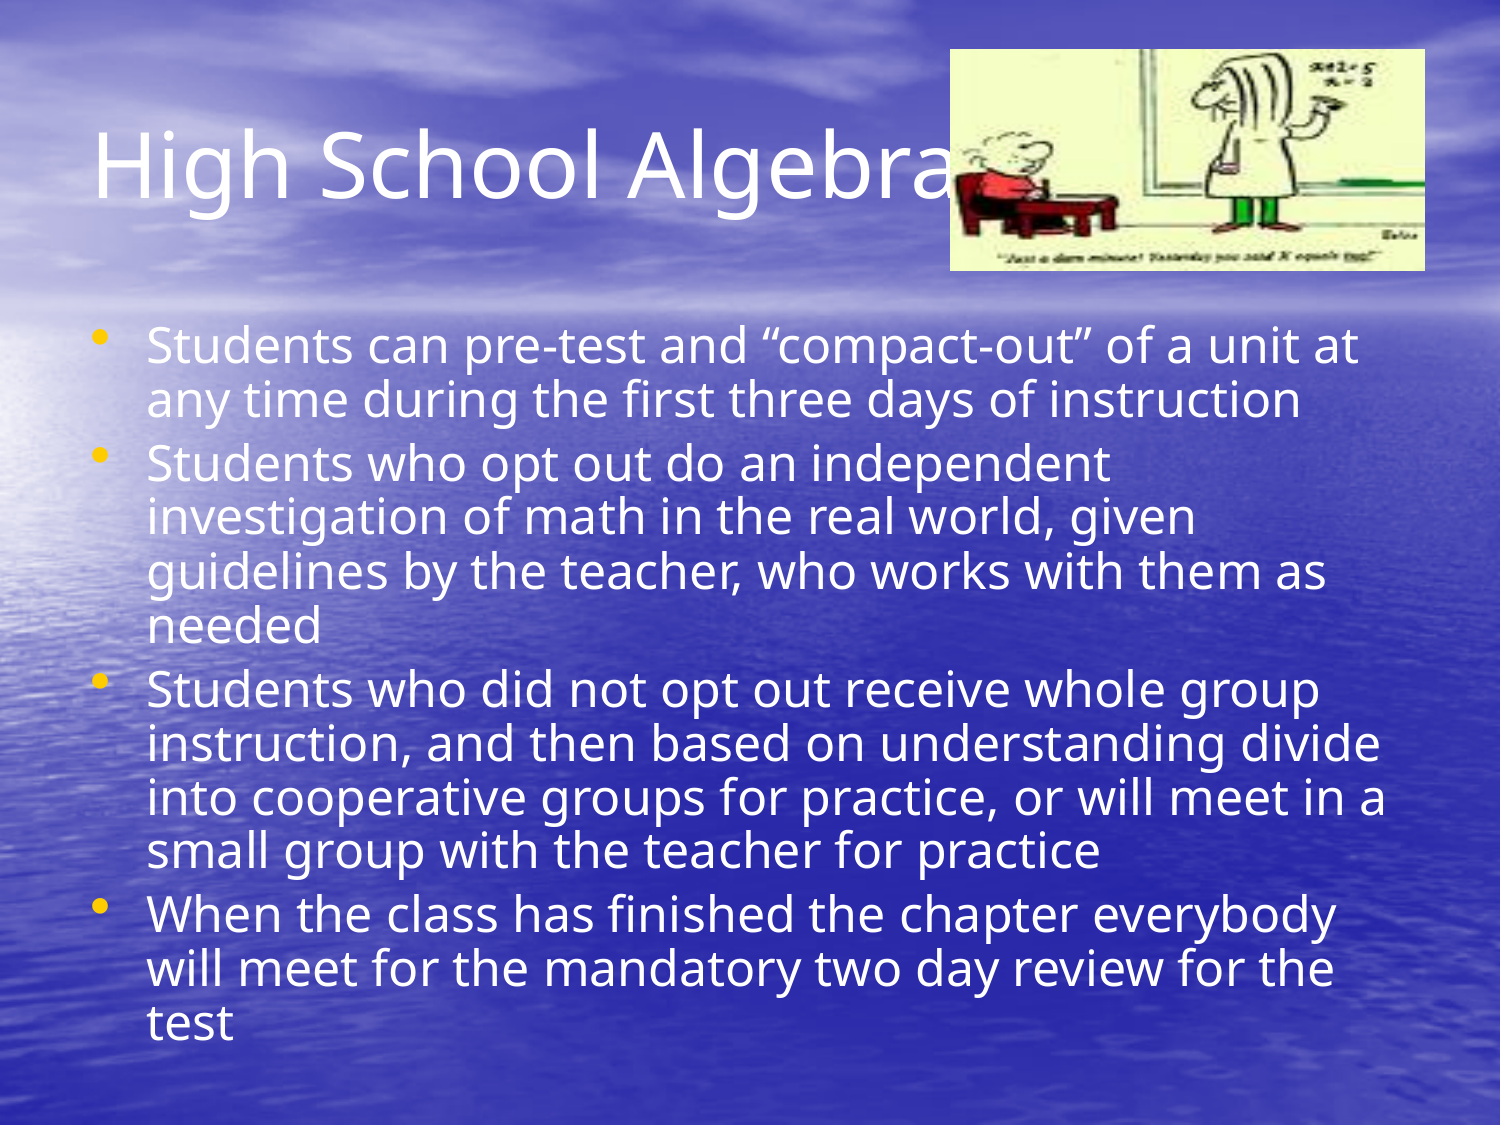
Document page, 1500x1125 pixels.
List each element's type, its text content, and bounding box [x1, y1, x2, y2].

title High School Algebra [74, 47, 1426, 276]
list Students can pre-test and “compact-out” of a unit at any time during the first three days of instruction Students who opt out do an independent investigation of math in the real world, given guidelines by the teacher, who works with them as needed Students who did not opt out receive whole group instruction, and then based on understanding divide into cooperative groups for practice, or will meet in a small group with the teacher for practice When the class has finished the chapter everybody will meet for the mandatory two day review for the test [74, 312, 1426, 988]
picture [949, 49, 1426, 271]
